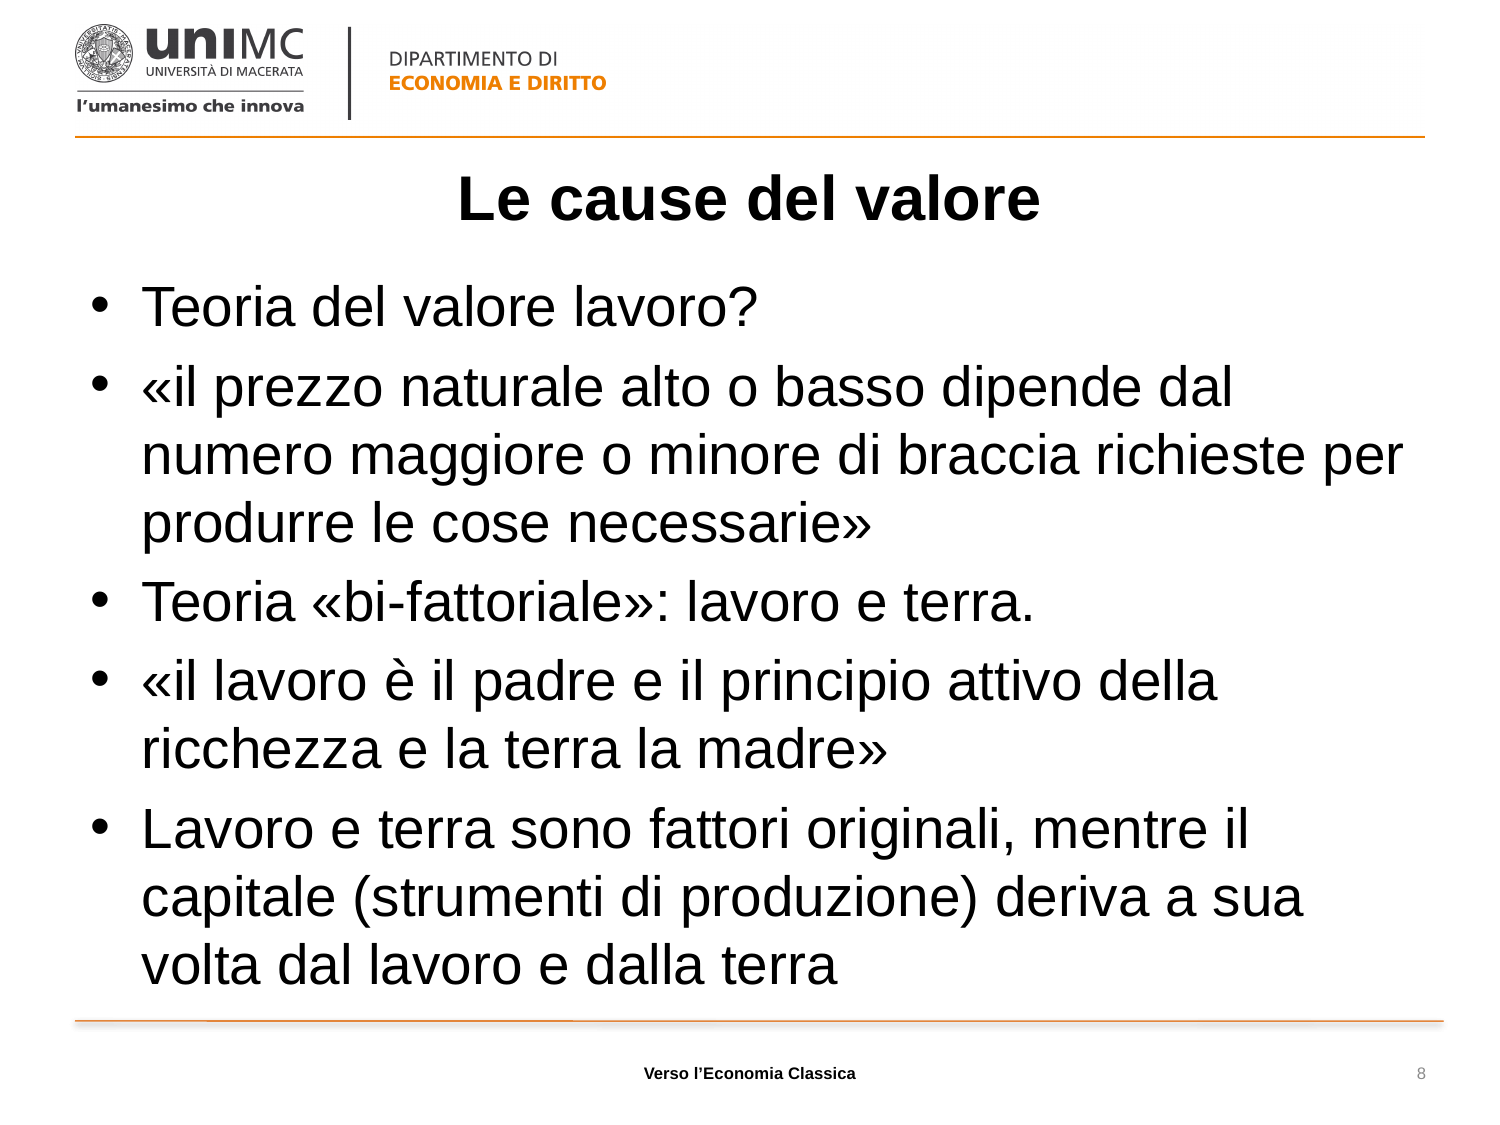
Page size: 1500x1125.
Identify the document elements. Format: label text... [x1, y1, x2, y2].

slide_number 8 [1091, 1042, 1442, 1103]
list Teoria del valore lavoro? «il prezzo naturale alto o basso dipende dal numero maggiore o minore di braccia richieste per produrre le cose necessarie» Teoria «bi-fattoriale»: lavoro e terra. «il lavoro è il padre e il principio attivo della ricchezza e la terra la madre» Lavoro e terra sono fattori originali, mentre il capitale (strumenti di produzione) deriva a sua volta dal lavoro e dalla terra [75, 262, 1425, 1005]
picture [75, 24, 1425, 138]
footer Verso l’Economia Classica [512, 1042, 988, 1103]
title Le cause del valore [75, 149, 1425, 241]
